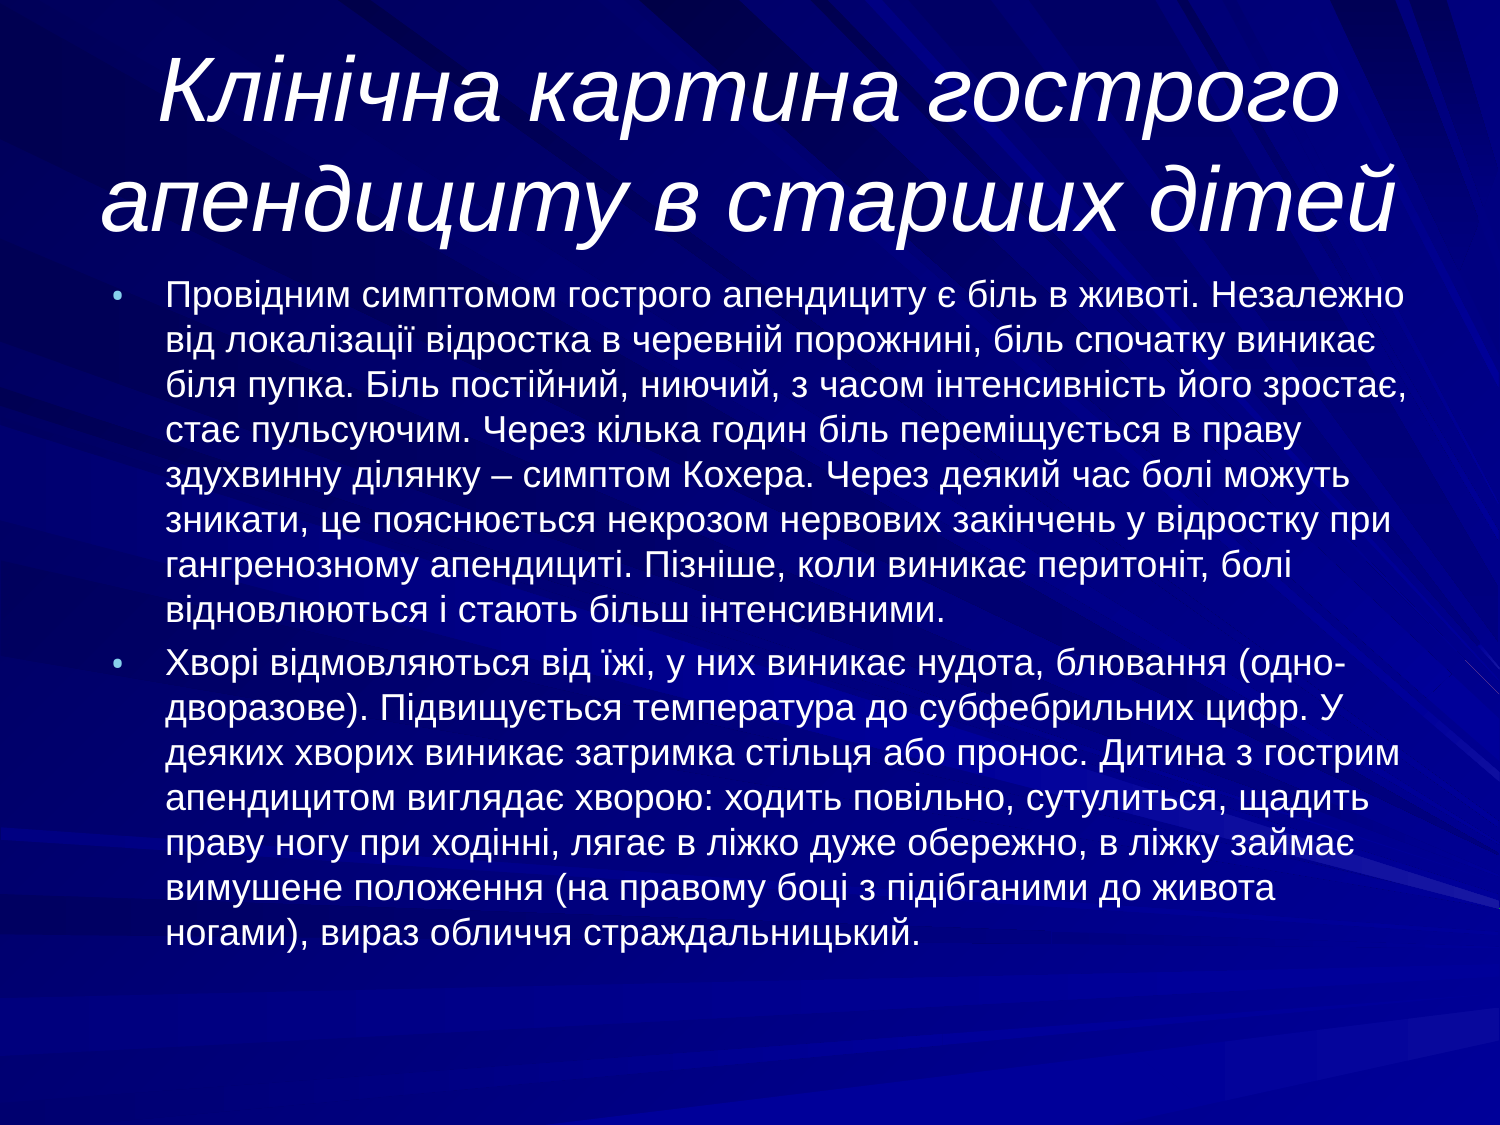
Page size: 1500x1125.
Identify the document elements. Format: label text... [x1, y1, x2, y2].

title Клінічна картина гострого апендициту в старших дітей [75, 45, 1425, 234]
list Провідним симптомом гострого апендициту є біль в животі. Незалежно від локалізації відростка в черевній порожнині, біль спочатку виникає біля пупка. Біль постійний, ниючий, з часом інтенсивність його зростає, стає пульсуючим. Через кілька годин біль переміщується в праву здухвинну ділянку – симптом Кохера. Через деякий час болі можуть зникати, це пояснюється некрозом нервових закінчень у відростку при гангренозному апендициті. Пізніше, коли виникає перитоніт, болі відновлюються і стають більш інтенсивними. Хворі відмовляються від їжі, у них виникає нудота, блювання (одно-дворазове). Підвищується температура до субфебрильних цифр. У деяких хворих виникає затримка стільця або пронос. Дитина з гострим апендицитом виглядає хворою: ходить повільно, сутулиться, щадить праву ногу при ходінні, лягає в ліжко дуже обережно, в ліжку займає вимушене положення (на правому боці з підібганими до живота ногами), вираз обличчя страждальницький. [75, 262, 1425, 1006]
